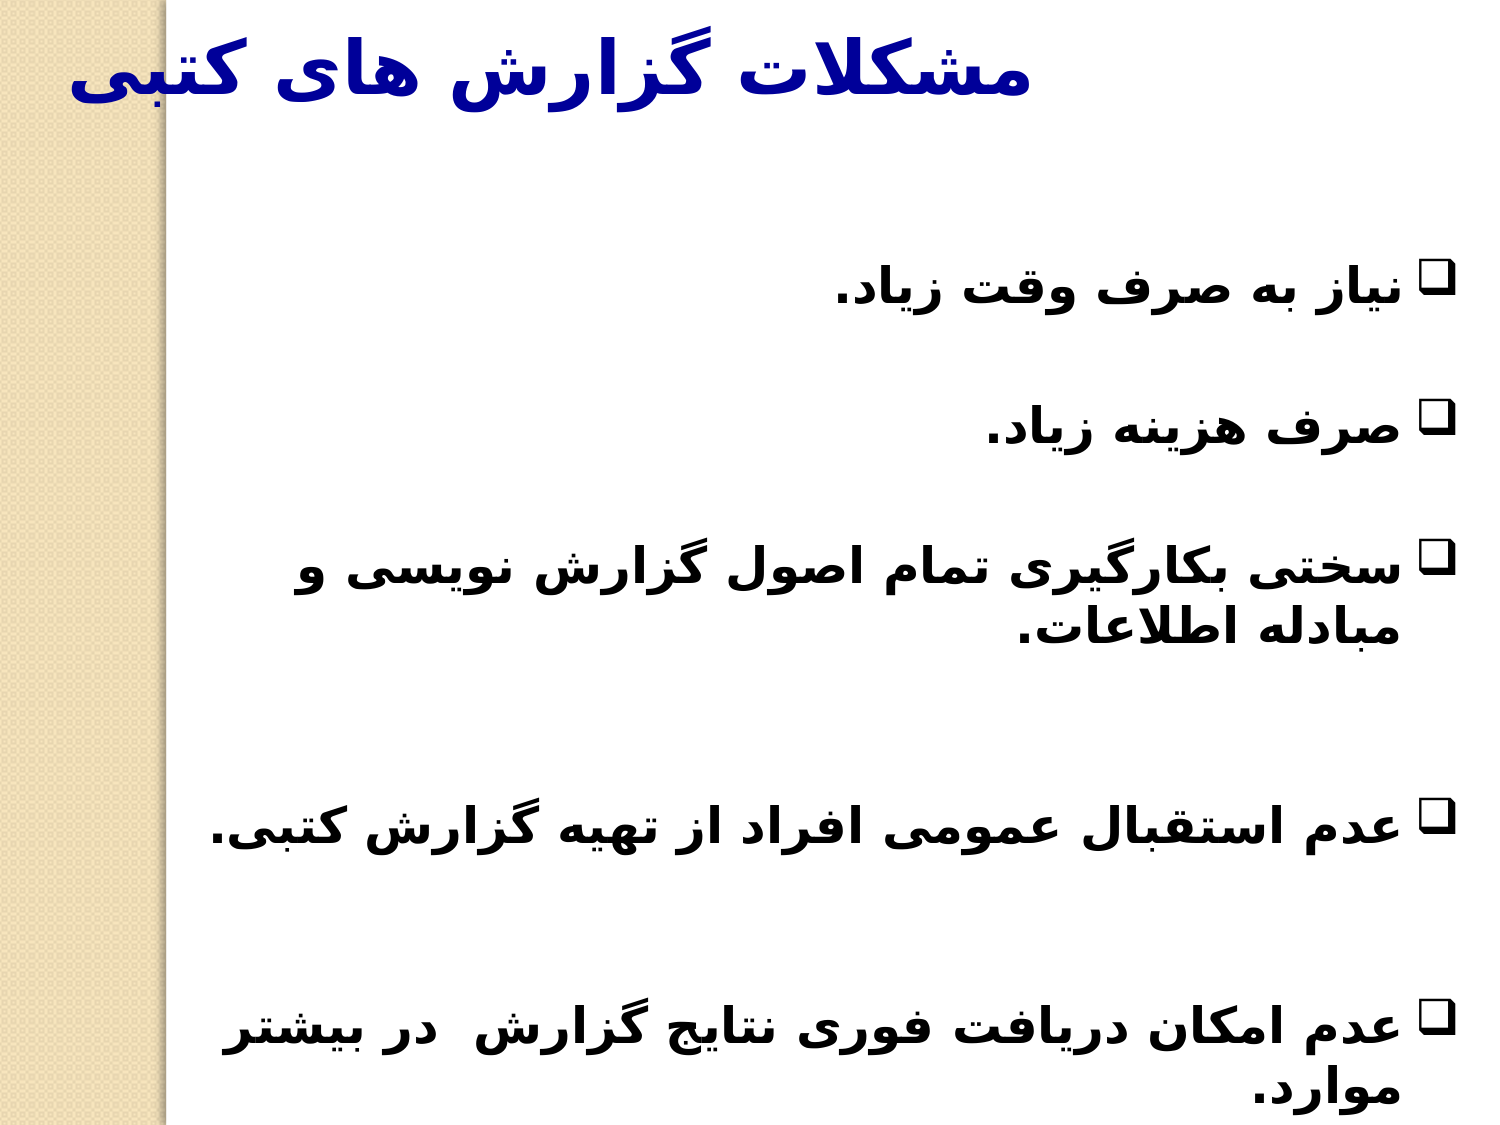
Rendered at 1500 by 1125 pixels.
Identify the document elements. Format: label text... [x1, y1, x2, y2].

text_box مشکلات گزارش های کتبی [52, 12, 1500, 118]
text_box نیاز به صرف وقت زیاد. صرف هزینه زیاد. سختی بکارگیری تمام اصول گزارش نویسی و مبادله اطلاعات. عدم استقبال عمومی افراد از تهیه گزارش کتبی. عدم امکان دریافت فوری نتایج گزارش در بیشتر موارد. [137, 245, 1475, 1121]
